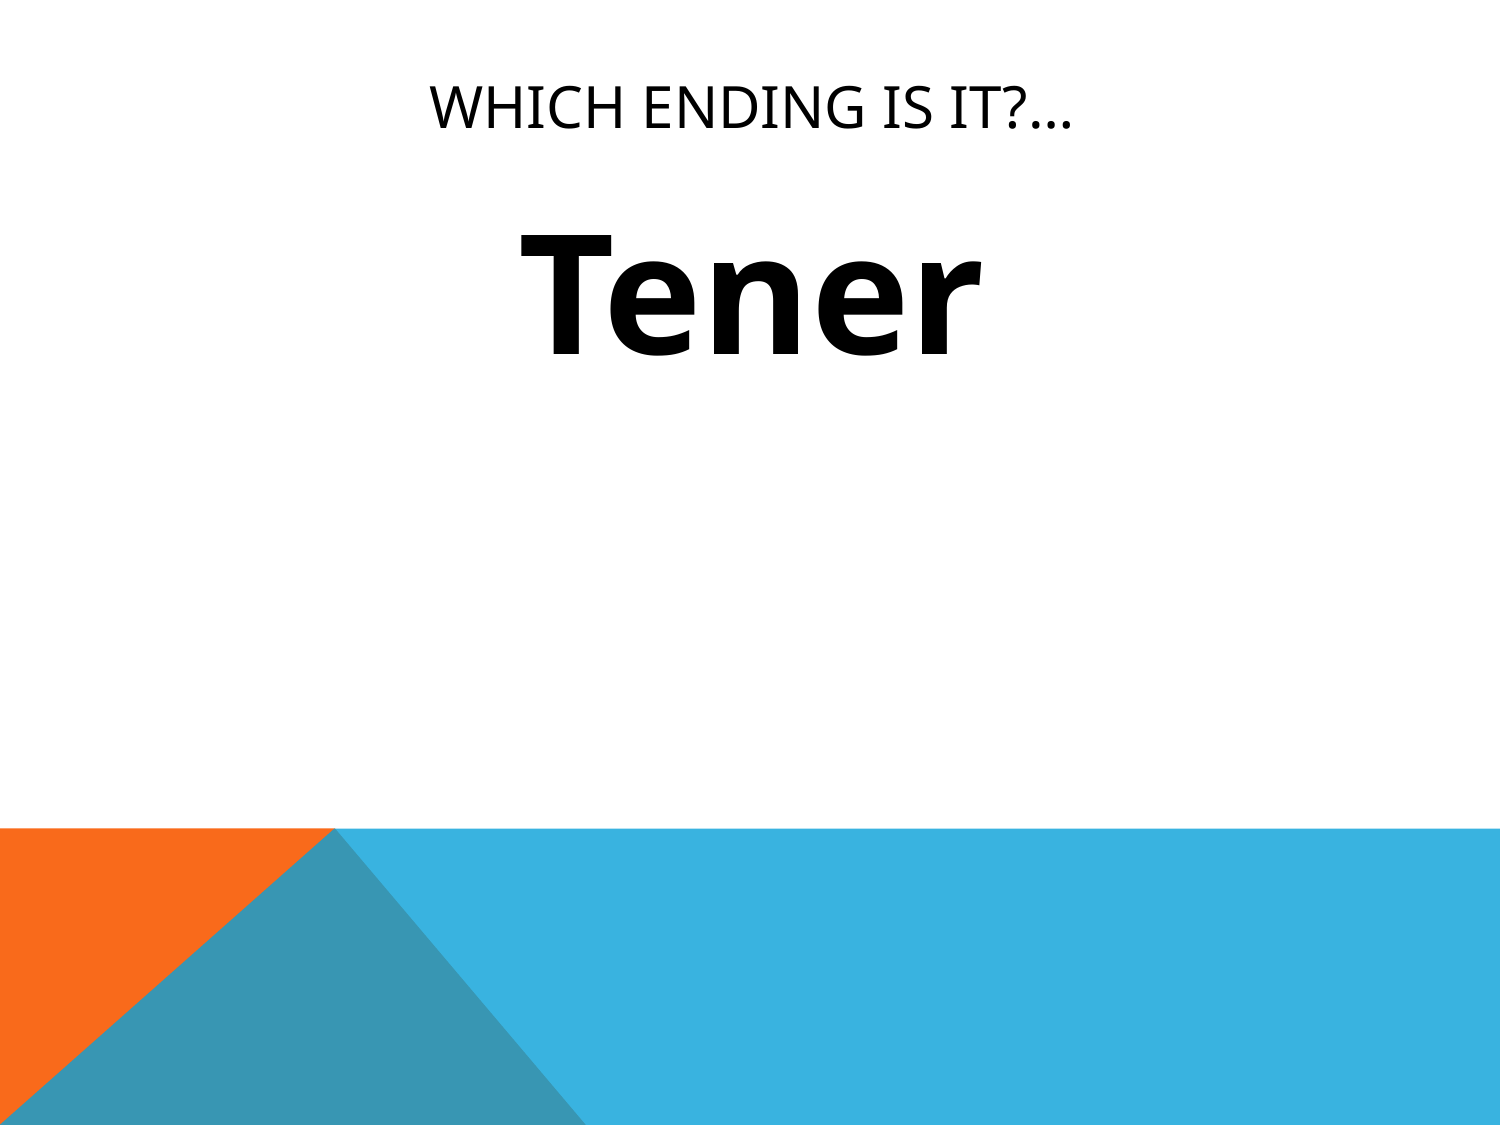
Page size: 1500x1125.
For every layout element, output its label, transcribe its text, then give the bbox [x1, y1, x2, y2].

title Which ending is it?… [135, 60, 1369, 150]
list Tener [135, 180, 1369, 768]
